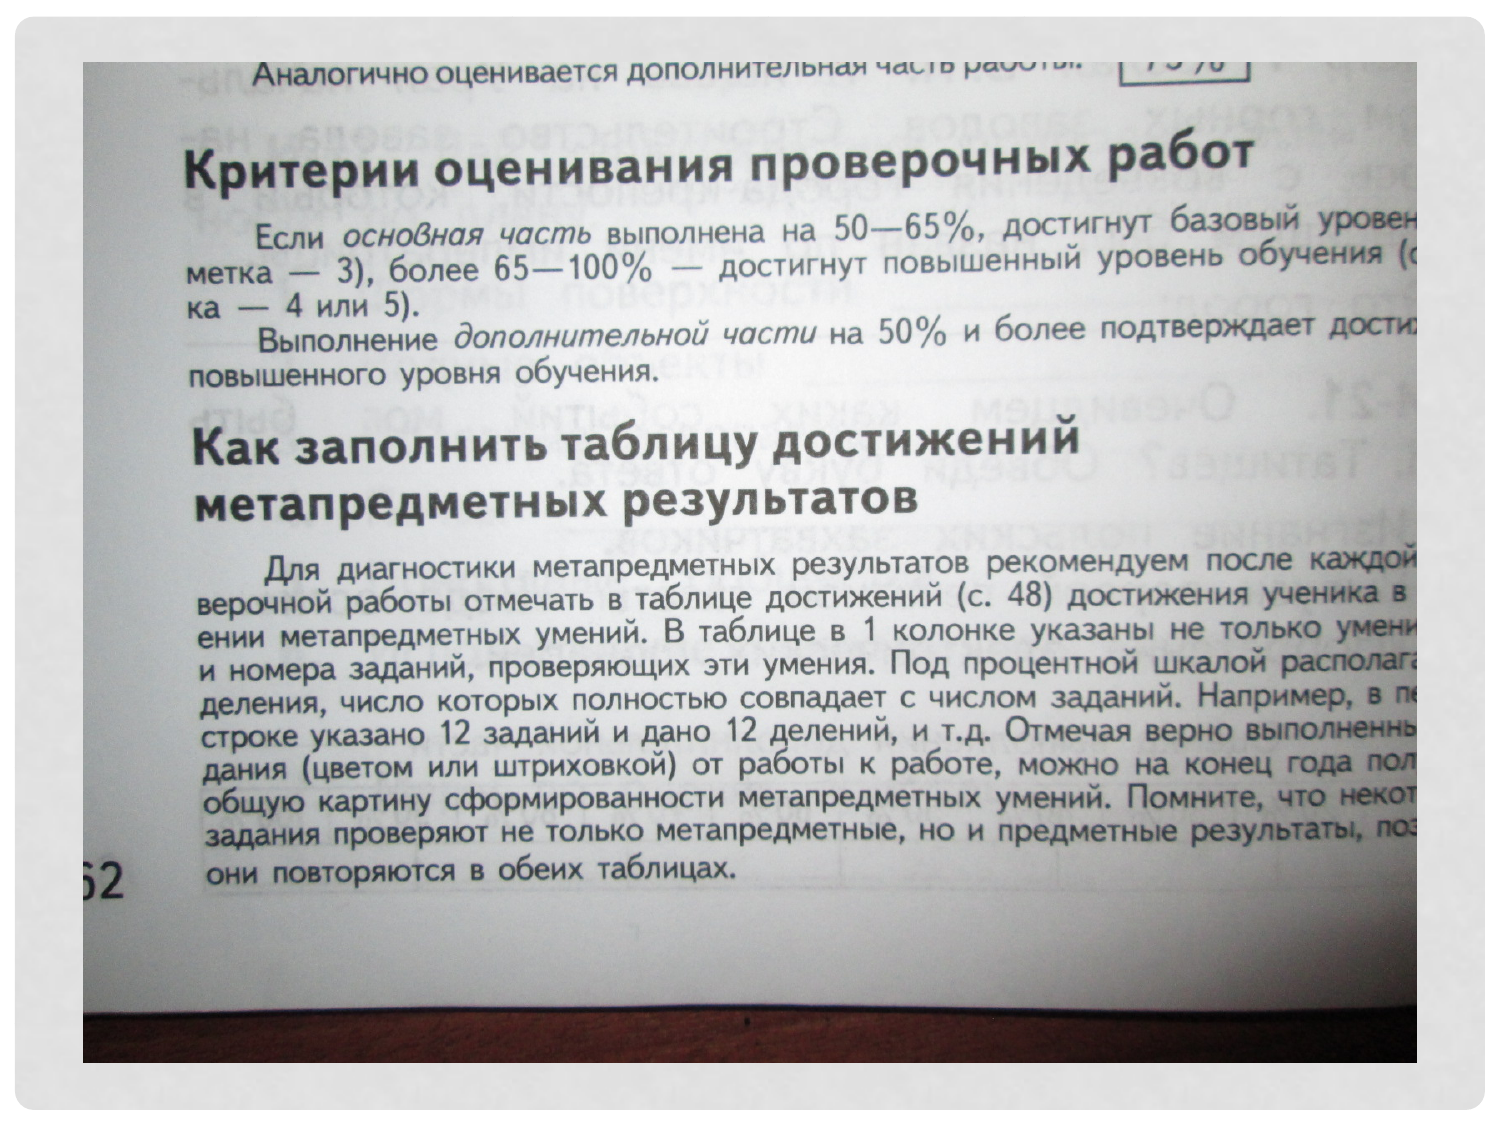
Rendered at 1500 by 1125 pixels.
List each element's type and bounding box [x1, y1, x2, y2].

picture [83, 62, 1417, 1063]
